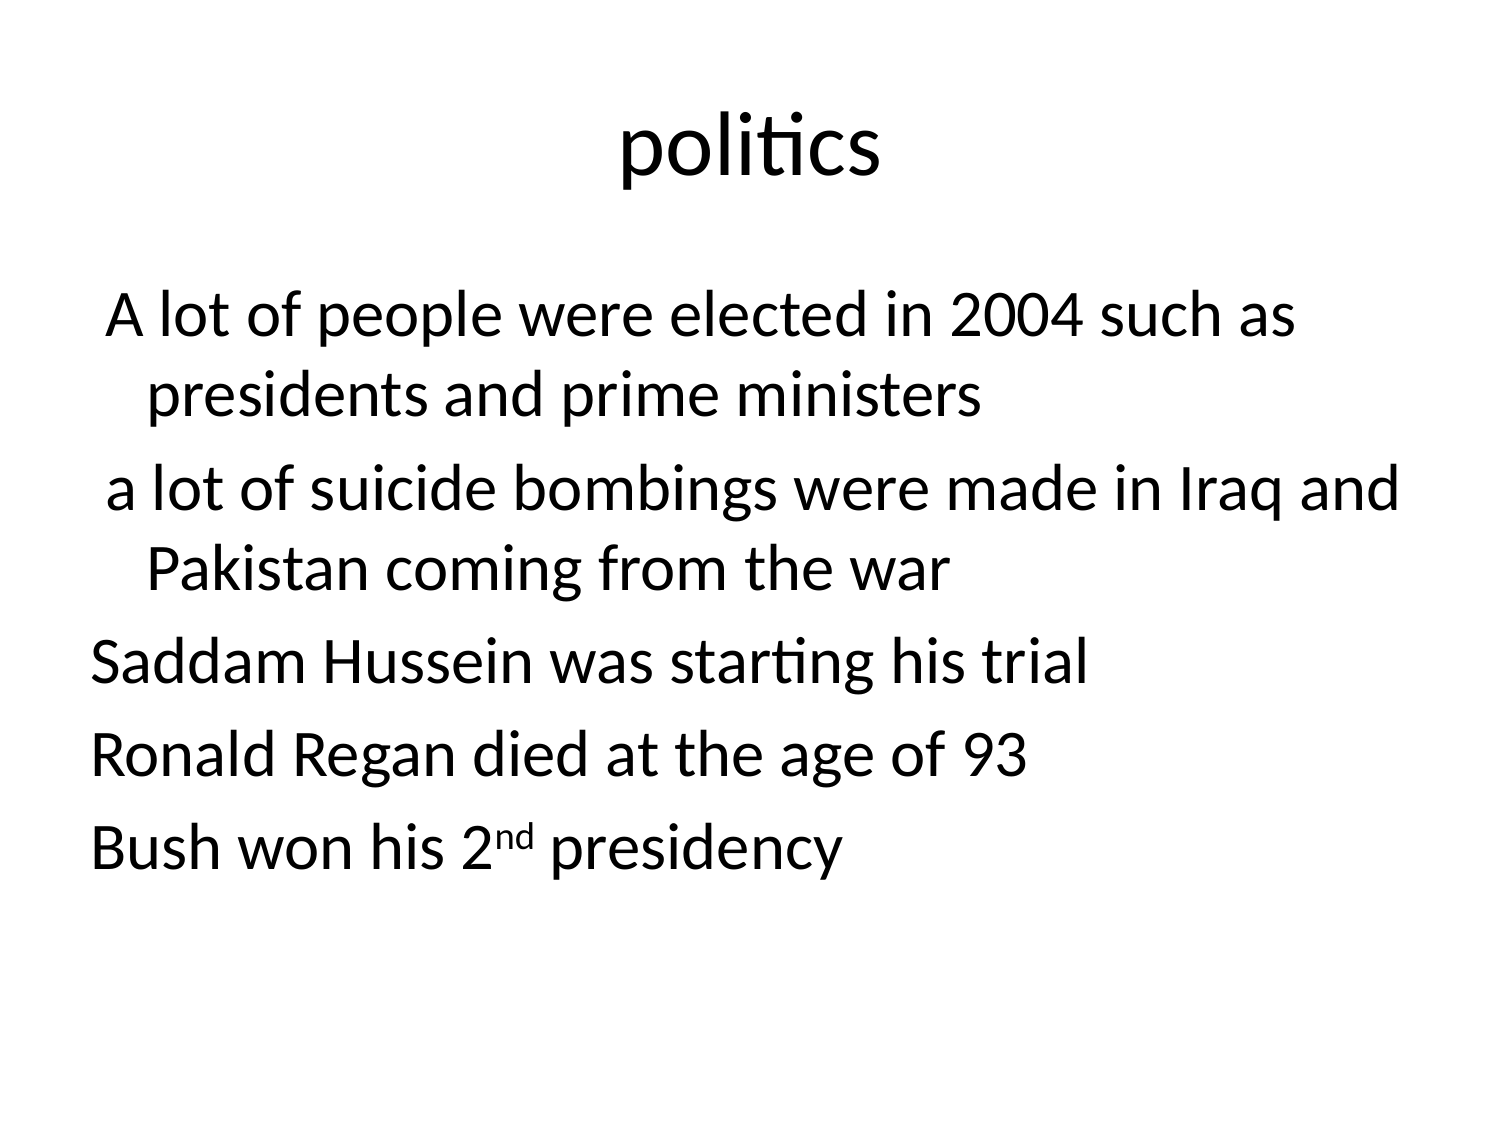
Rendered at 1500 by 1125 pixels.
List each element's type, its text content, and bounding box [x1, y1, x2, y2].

list A lot of people were elected in 2004 such as presidents and prime ministers a lot of suicide bombings were made in Iraq and Pakistan coming from the war Saddam Hussein was starting his trial Ronald Regan died at the age of 93 Bush won his 2nd presidency [75, 262, 1425, 1005]
title politics [75, 45, 1425, 233]
